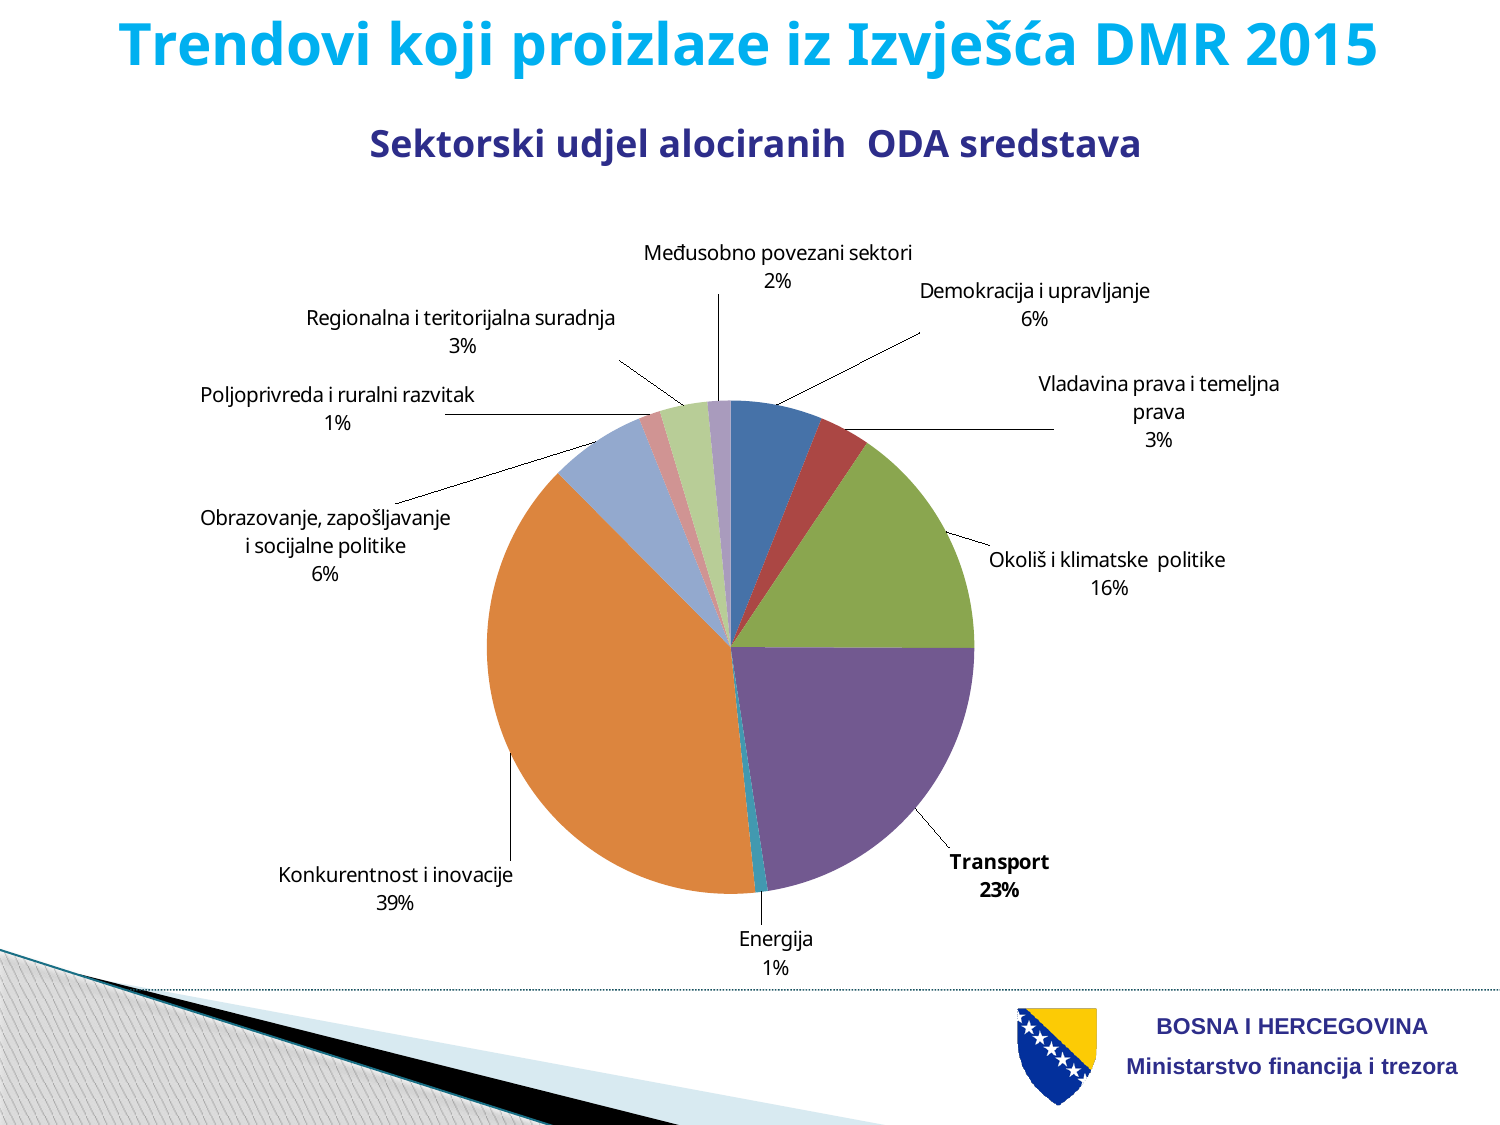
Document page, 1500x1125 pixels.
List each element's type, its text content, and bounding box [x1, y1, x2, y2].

text_box BOSNA I HERCEGOVINA Ministarstvo financija i trezora [1096, 1004, 1489, 1125]
chart [199, 183, 1293, 1038]
picture [1017, 1008, 1098, 1106]
text_box Trendovi koji proizlaze iz Izvješća DMR 2015 Sektorski udjel alociranih ODA sredstava [29, 0, 1483, 173]
